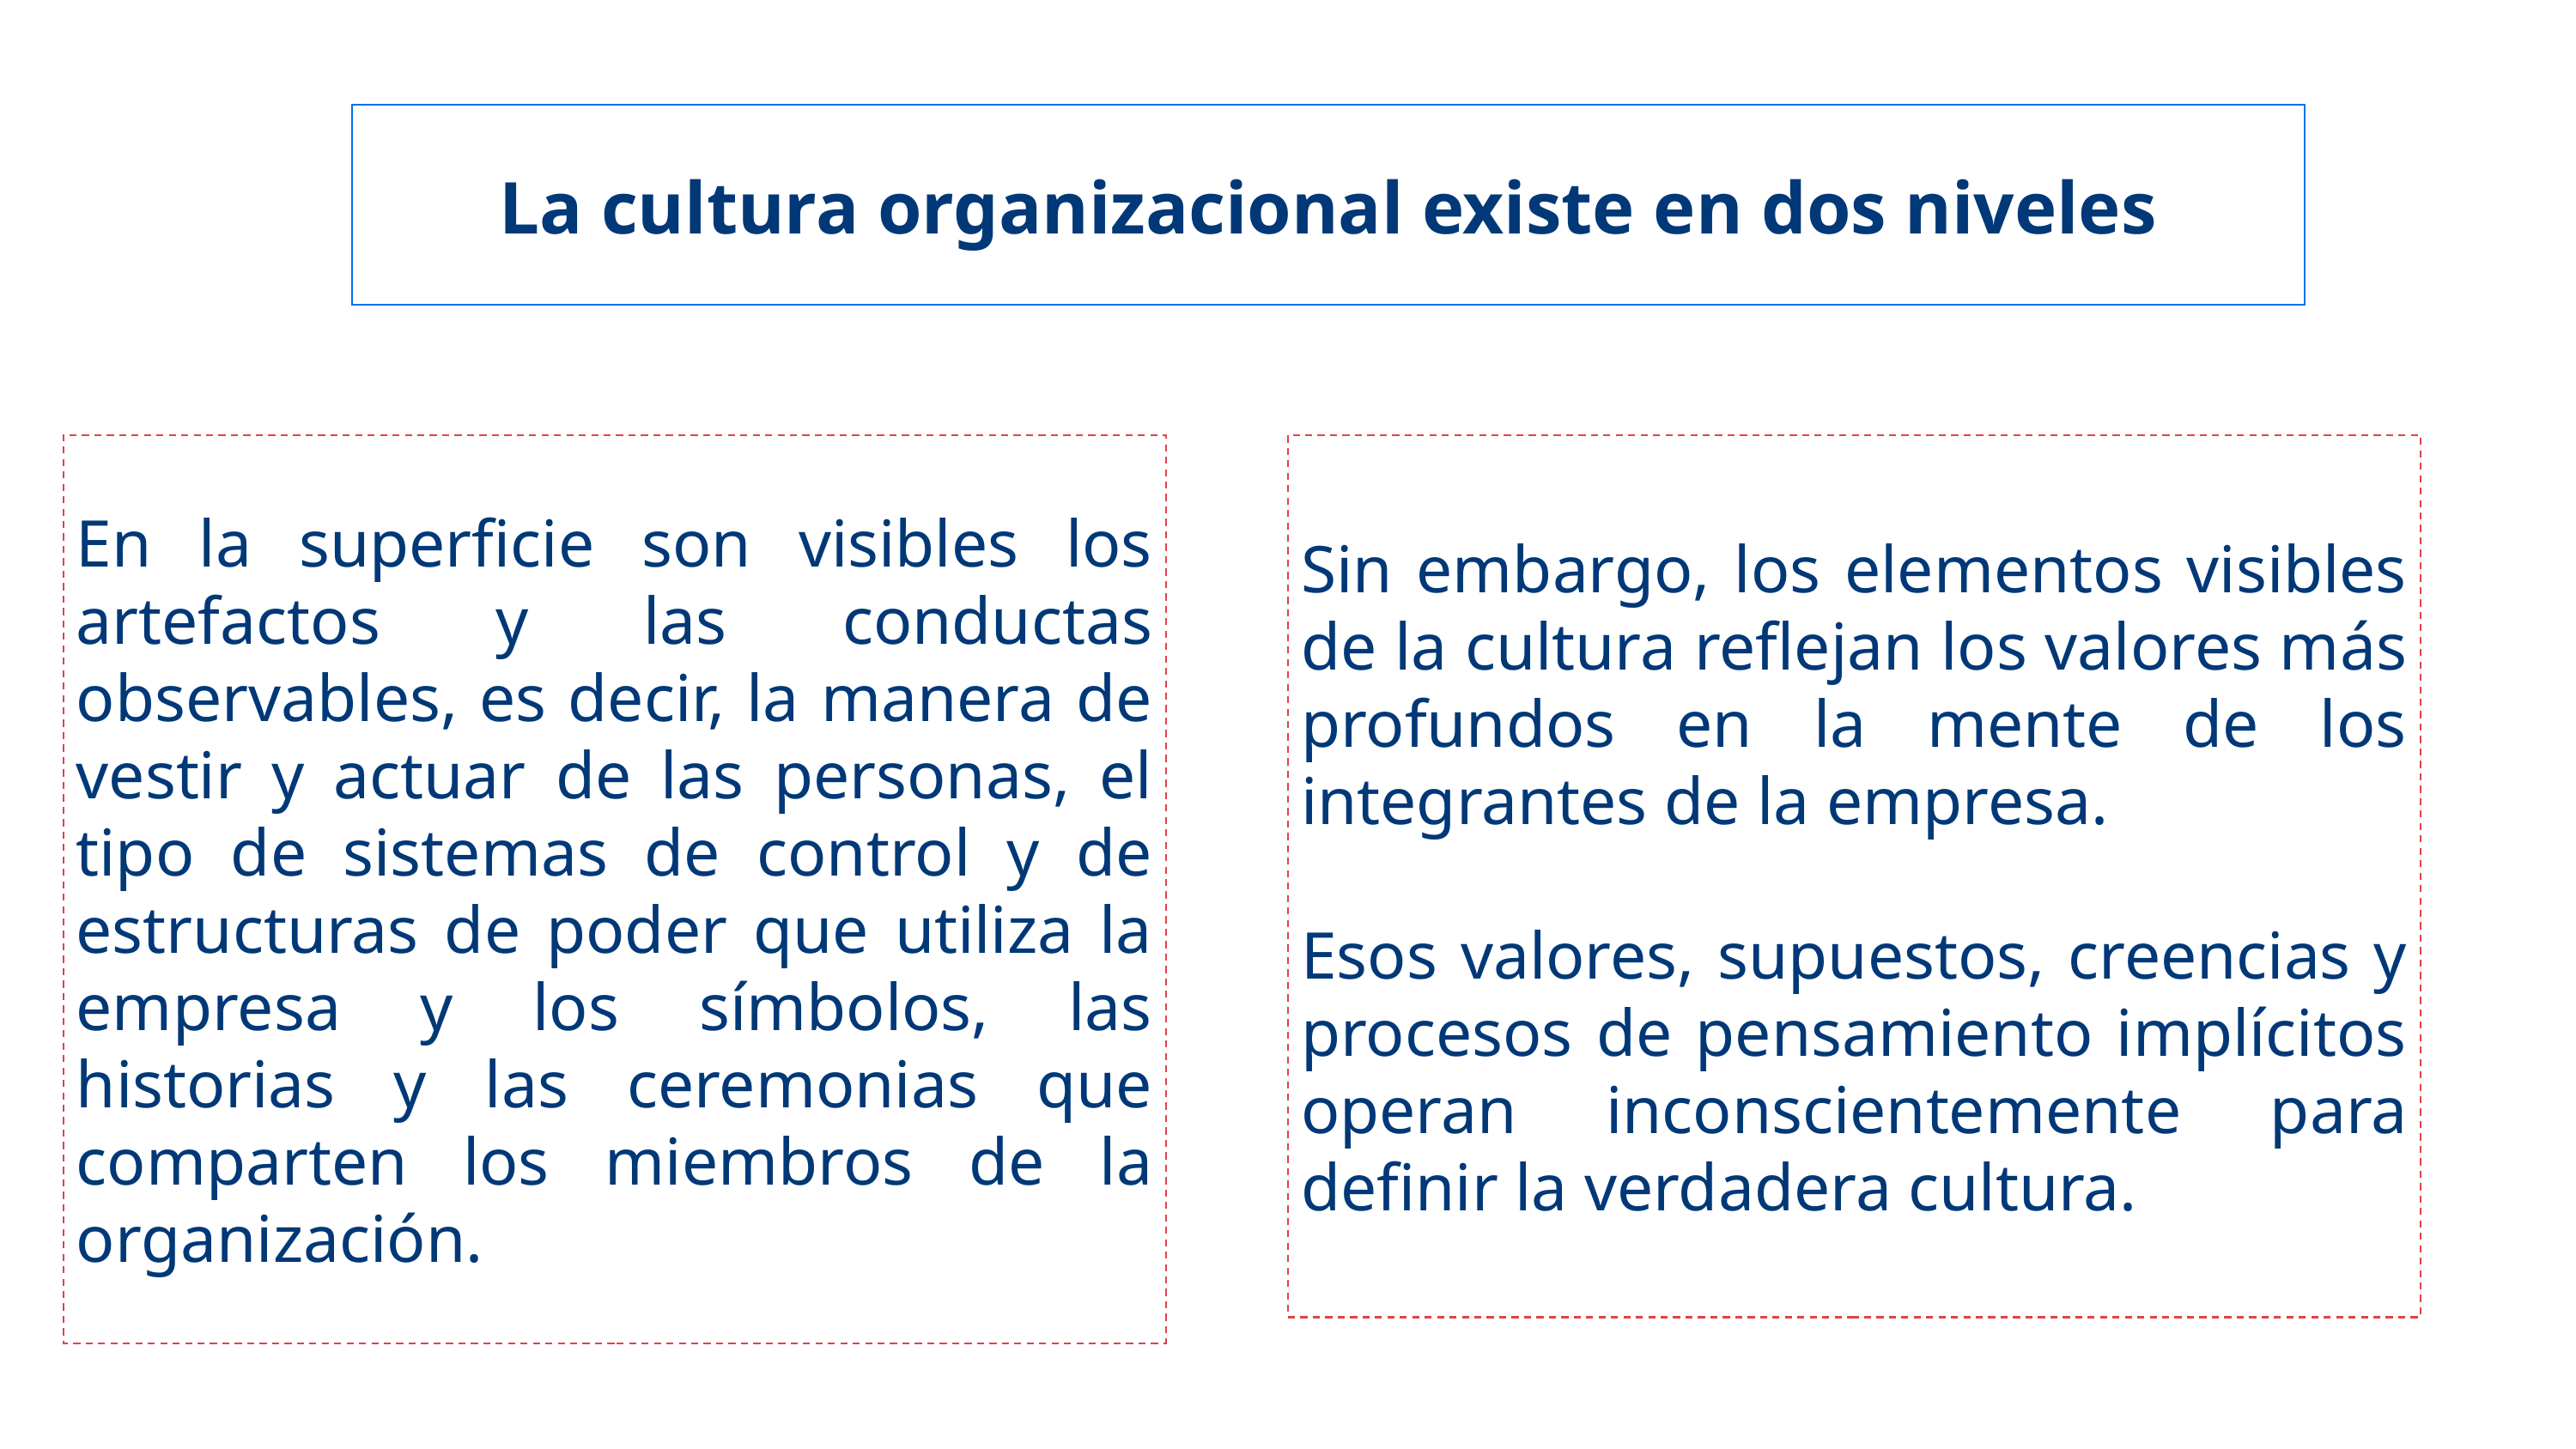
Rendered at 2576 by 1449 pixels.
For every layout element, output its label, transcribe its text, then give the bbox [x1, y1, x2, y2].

text_box En la superficie son visibles los artefactos y las conductas observables, es decir, la manera de vestir y actuar de las personas, el tipo de sistemas de control y de estructuras de poder que utiliza la empresa y los símbolos, las historias y las ceremonias que comparten los miembros de la organización. [63, 434, 1166, 1343]
text_box La cultura organizacional existe en dos niveles [352, 105, 2306, 306]
text_box Sin embargo, los elementos visibles de la cultura reflejan los valores más profundos en la mente de los integrantes de la empresa. Esos valores, supuestos, creencias y procesos de pensamiento implícitos operan inconscientemente para definir la verdadera cultura. [1287, 434, 2421, 1318]
